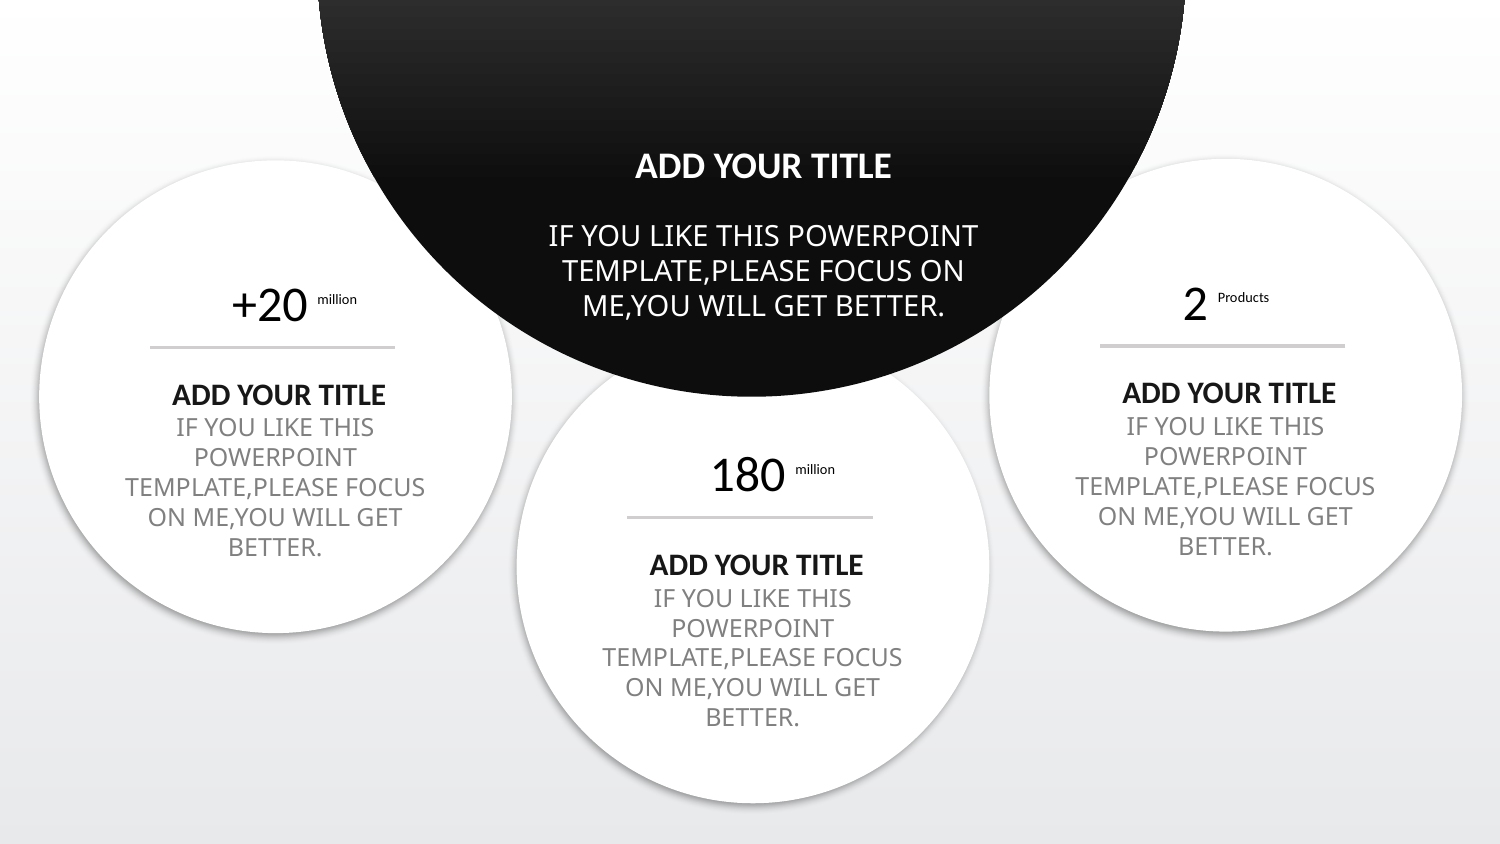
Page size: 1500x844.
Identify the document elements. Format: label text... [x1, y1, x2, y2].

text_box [516, 330, 990, 804]
text_box [317, 0, 1186, 330]
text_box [989, 158, 1463, 632]
text_box IF YOU LIKE THIS POWERPOINT TEMPLATE,PLEASE FOCUS ON ME,YOU WILL GET BETTER. [516, 212, 989, 329]
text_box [39, 160, 512, 634]
text_box ADD YOUR TITLE [623, 135, 904, 192]
